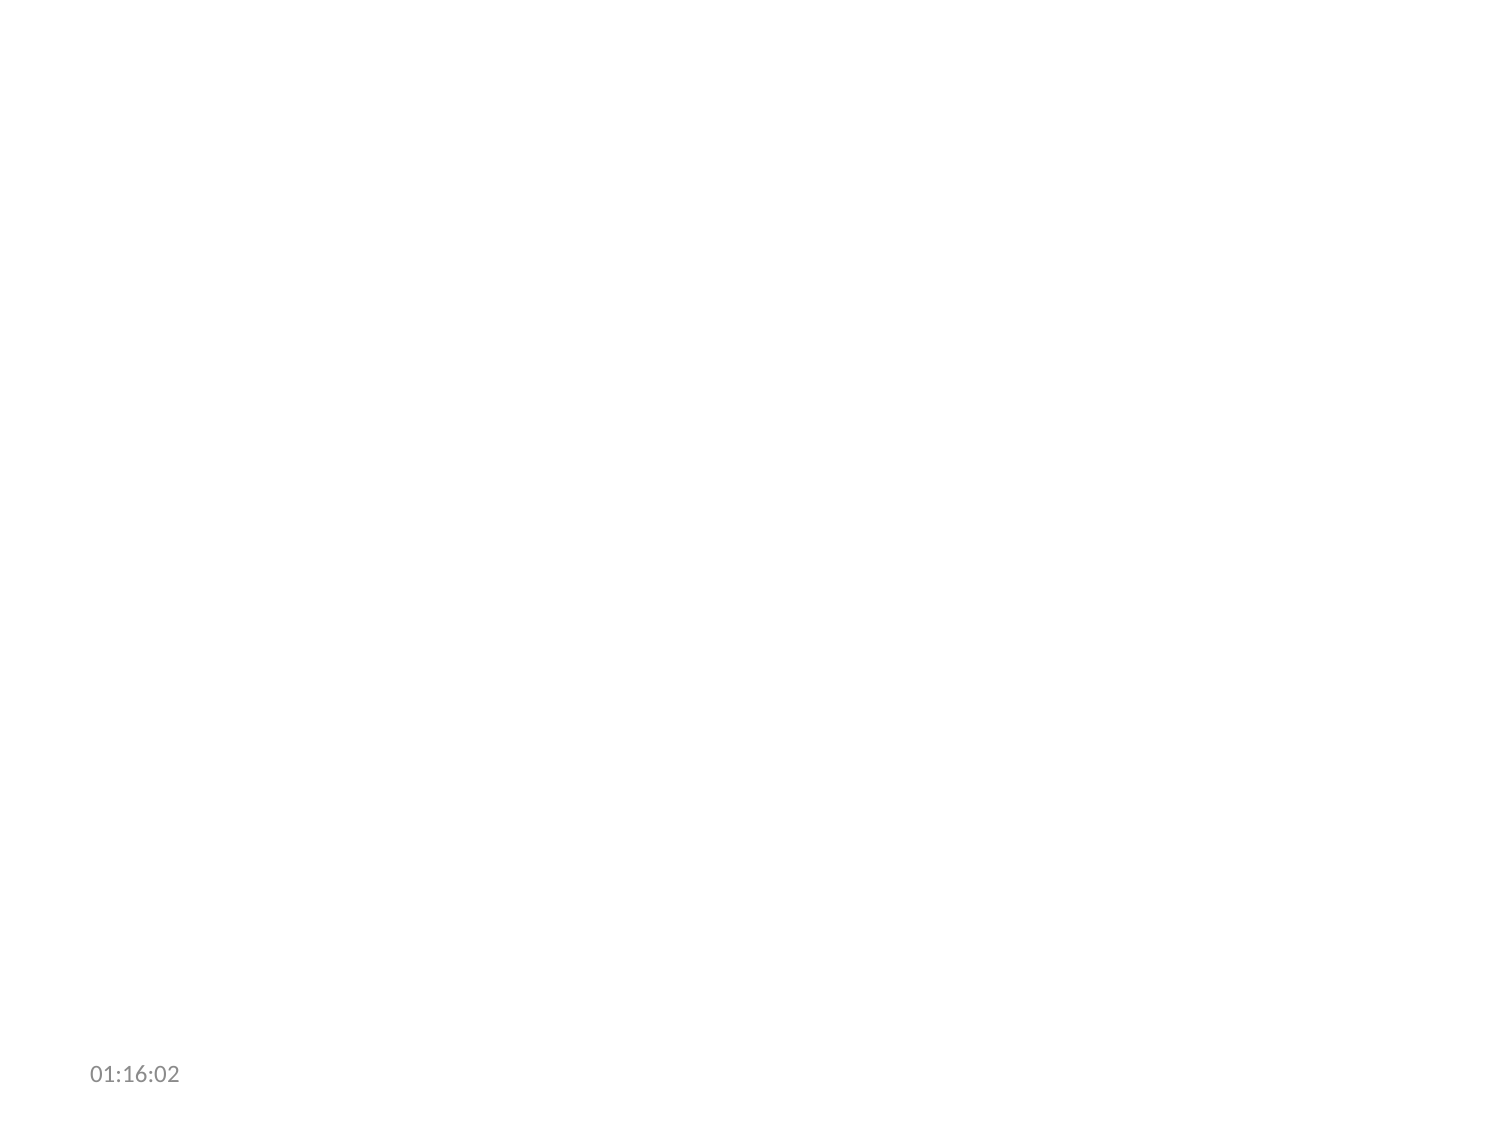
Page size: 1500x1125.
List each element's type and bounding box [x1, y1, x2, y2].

slide_number [75, 1042, 425, 1103]
